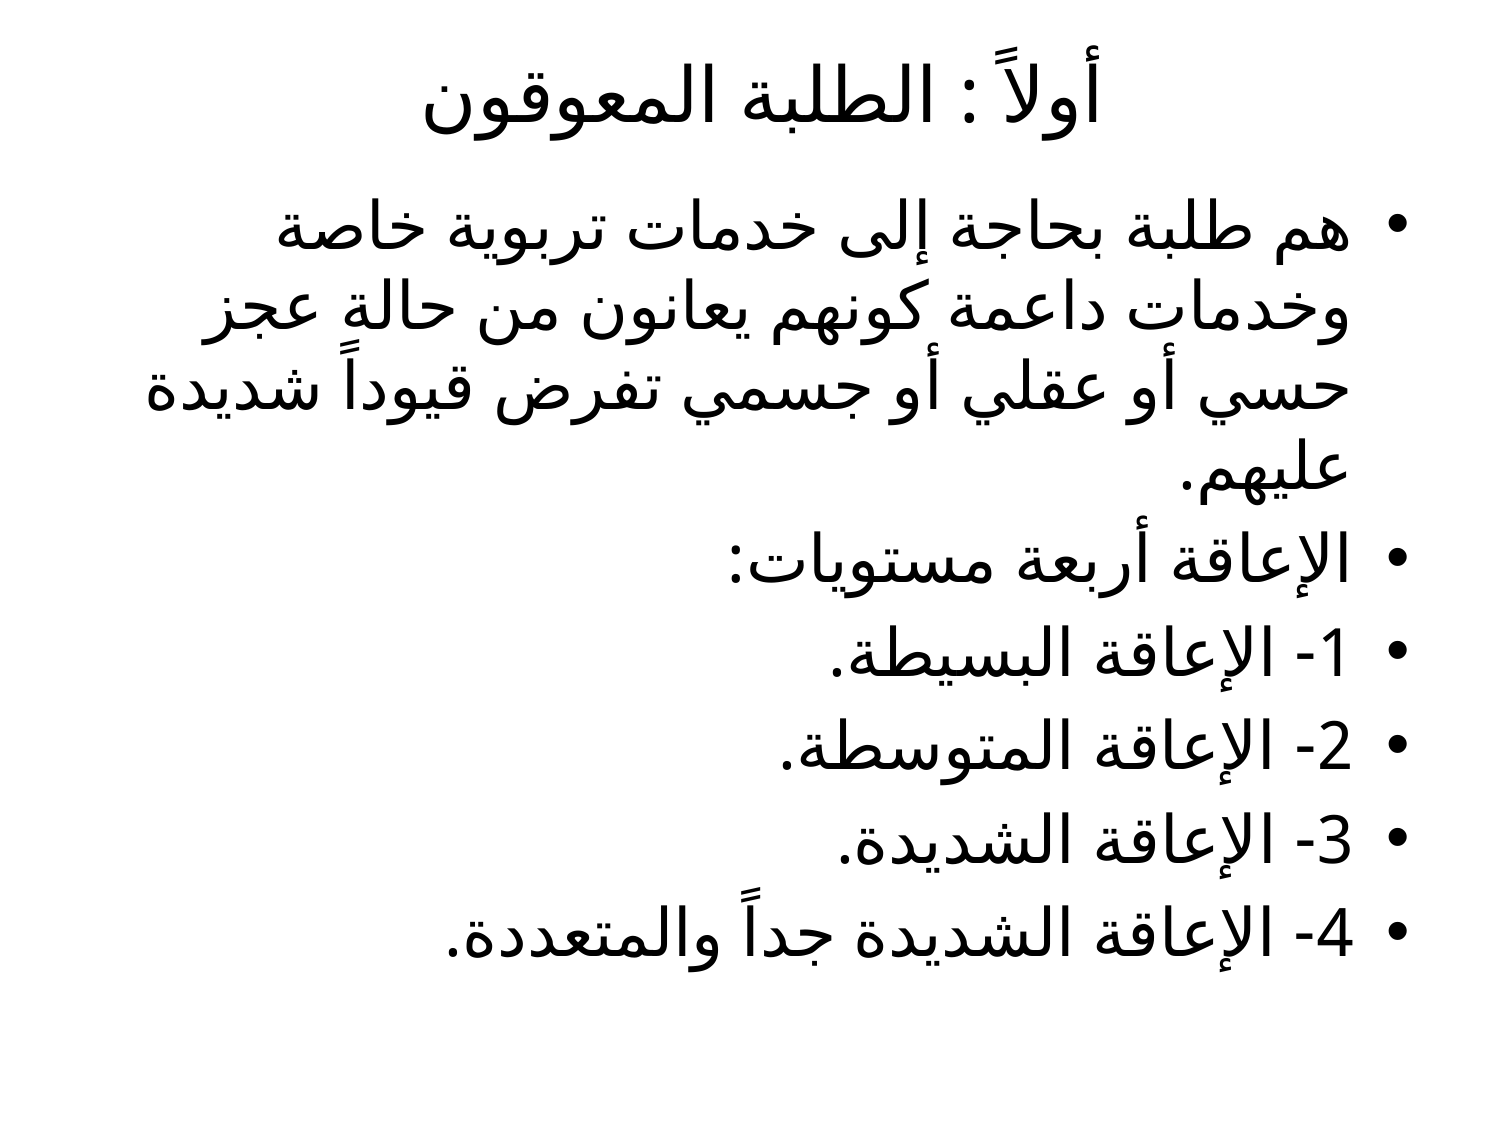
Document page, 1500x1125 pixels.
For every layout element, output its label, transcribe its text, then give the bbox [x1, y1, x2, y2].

title أولاً : الطلبة المعوقون [87, 37, 1438, 145]
list هم طلبة بحاجة إلى خدمات تربوية خاصة وخدمات داعمة كونهم يعانون من حالة عجز حسي أو عقلي أو جسمي تفرض قيوداً شديدة عليهم. الإعاقة أربعة مستويات: 1- الإعاقة البسيطة. 2- الإعاقة المتوسطة. 3- الإعاقة الشديدة. 4- الإعاقة الشديدة جداً والمتعددة. [75, 174, 1425, 1088]
